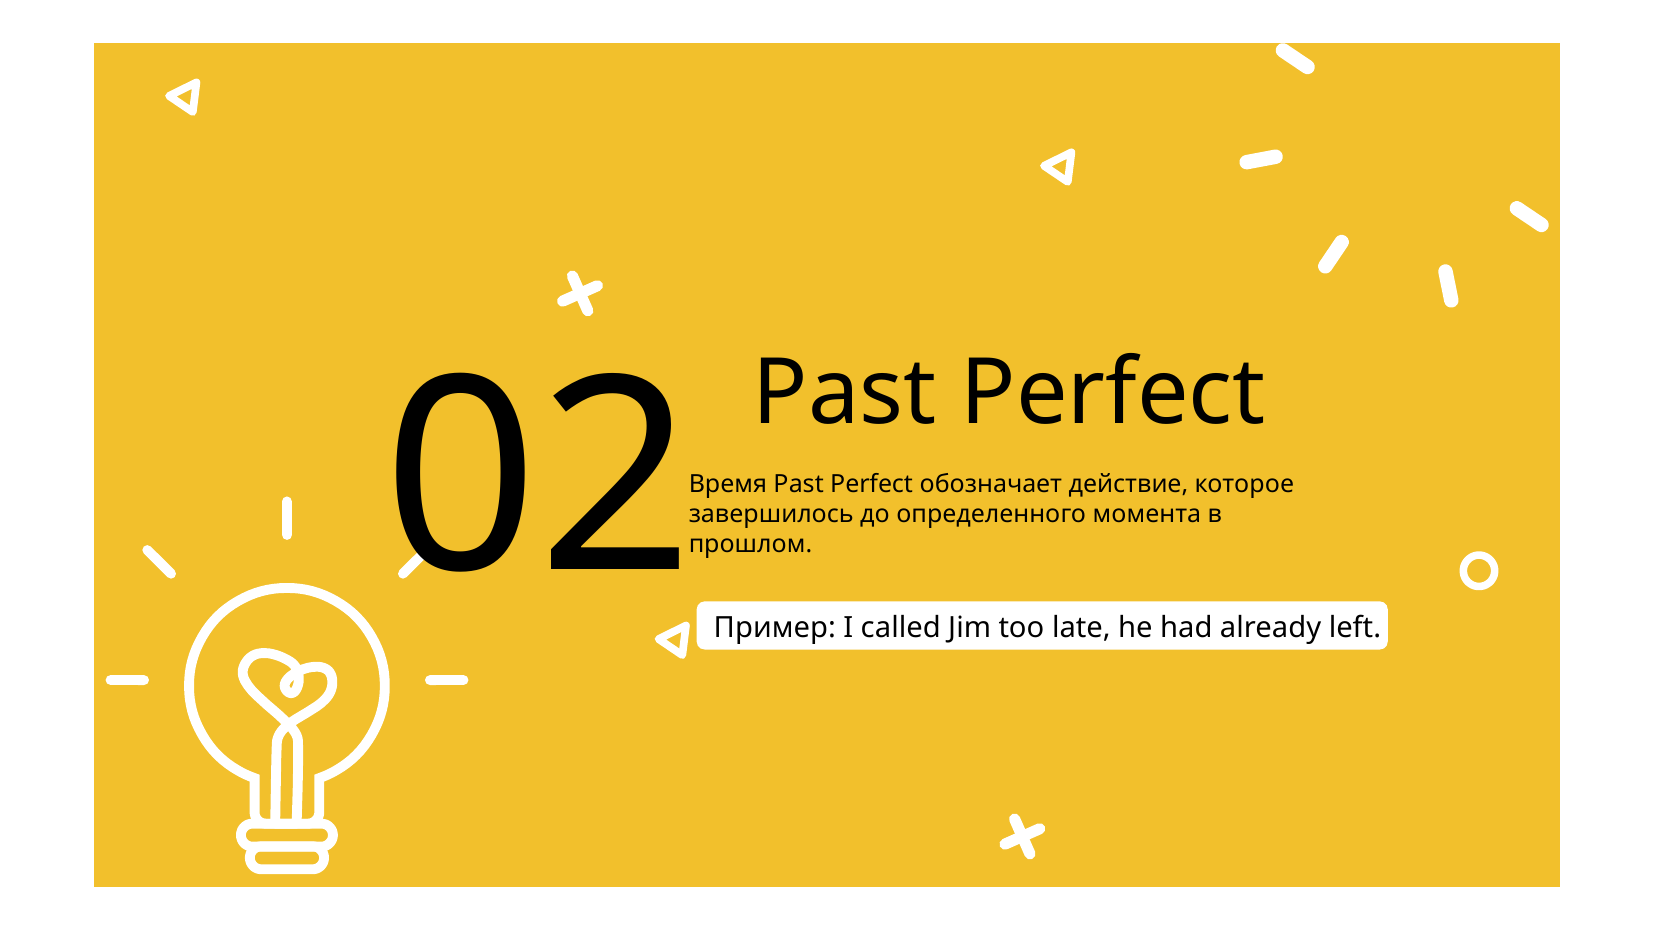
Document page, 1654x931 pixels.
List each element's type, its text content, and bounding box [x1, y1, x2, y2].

title Past Perfect [729, 324, 1370, 450]
text_box Пример: I called Jim too late, he had already left. [696, 601, 1388, 650]
text_box Время Past Perfect обозначает действие, которое завершилось до определенного момента в прошлом. [729, 460, 1349, 564]
title 02 [383, 276, 729, 646]
